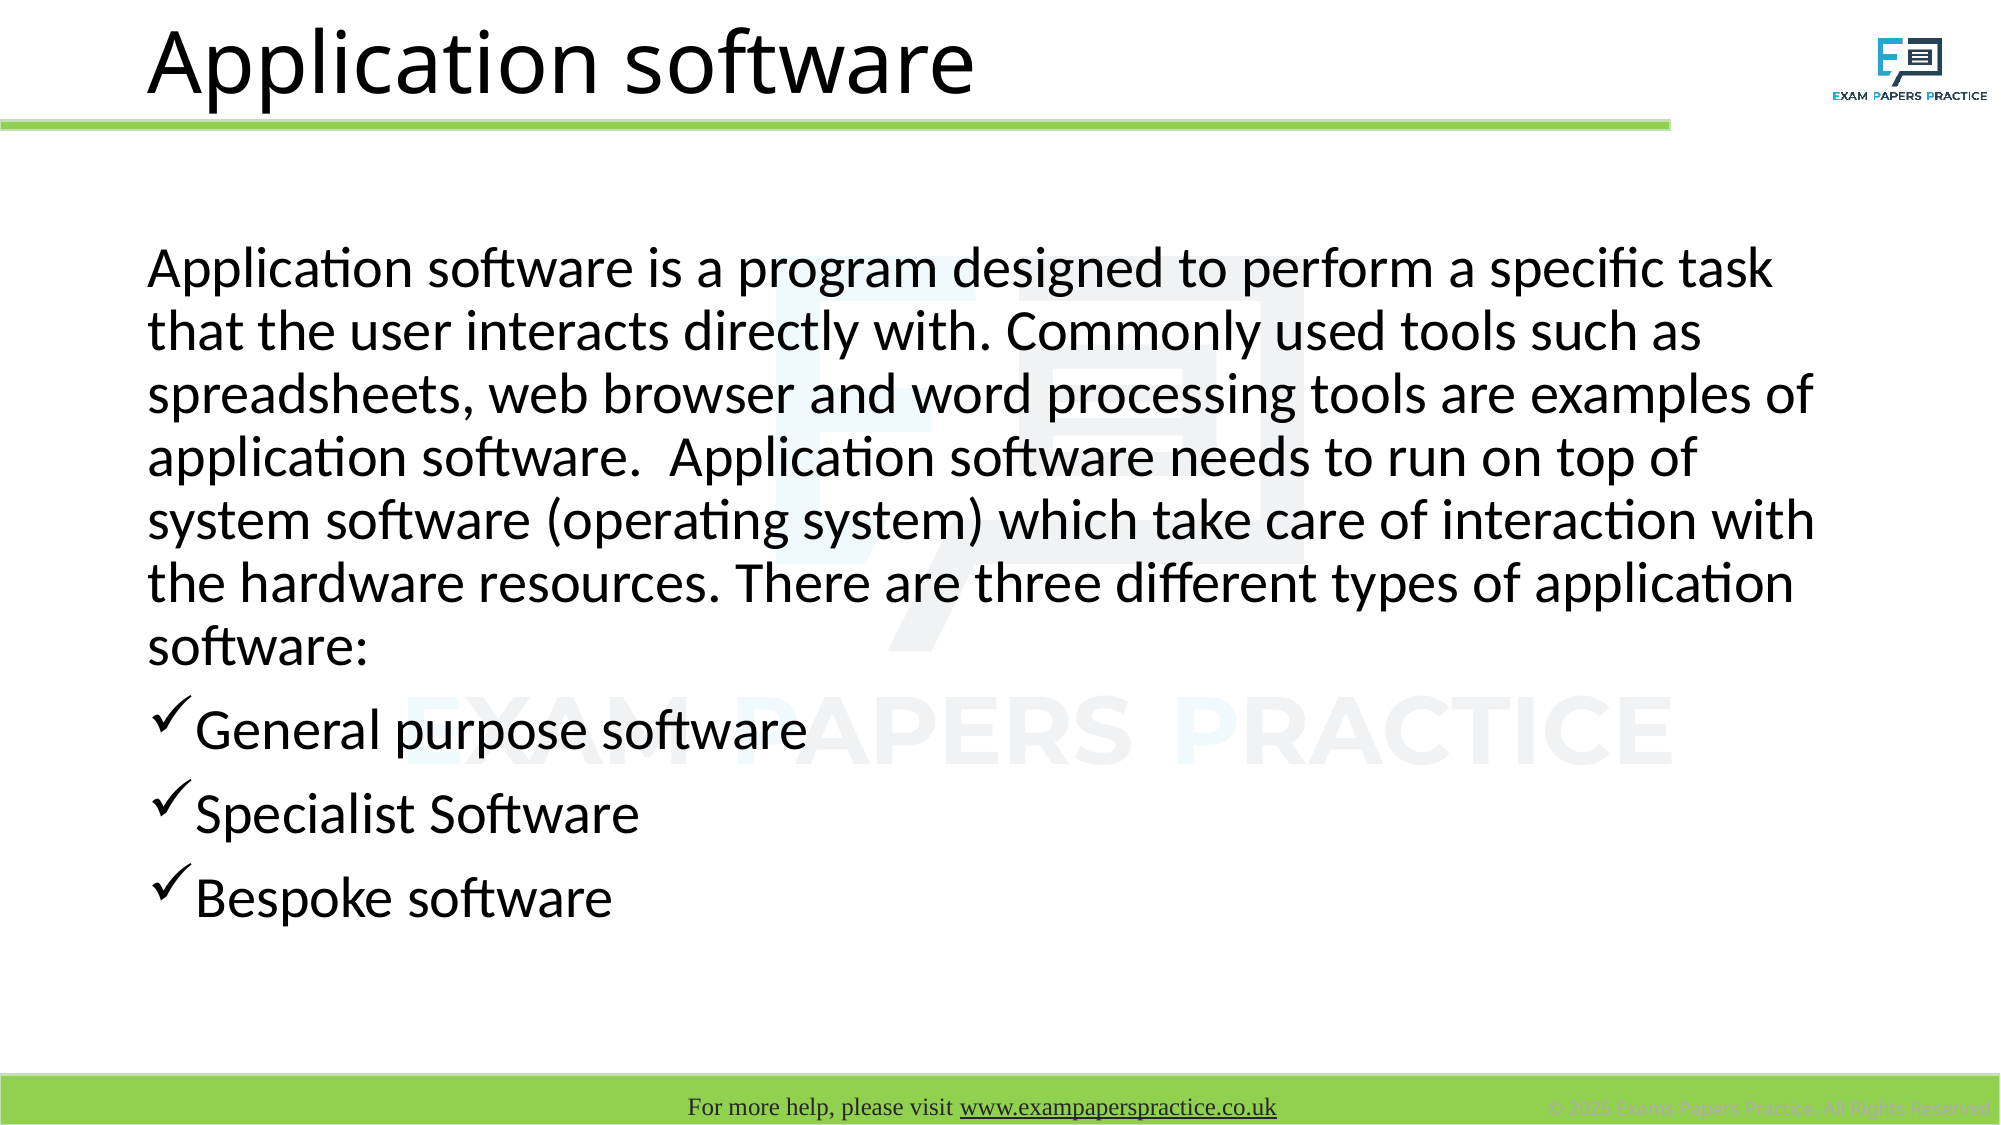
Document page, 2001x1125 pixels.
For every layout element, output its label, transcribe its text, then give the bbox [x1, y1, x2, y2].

list Application software is a program designed to perform a specific task that the user interacts directly with. Commonly used tools such as spreadsheets, web browser and word processing tools are examples of application software. Application software needs to run on top of system software (operating system) which take care of interaction with the hardware resources. There are three different types of application software: General purpose software Specialist Software Bespoke software [132, 230, 1858, 944]
title Application software [132, 11, 1858, 121]
